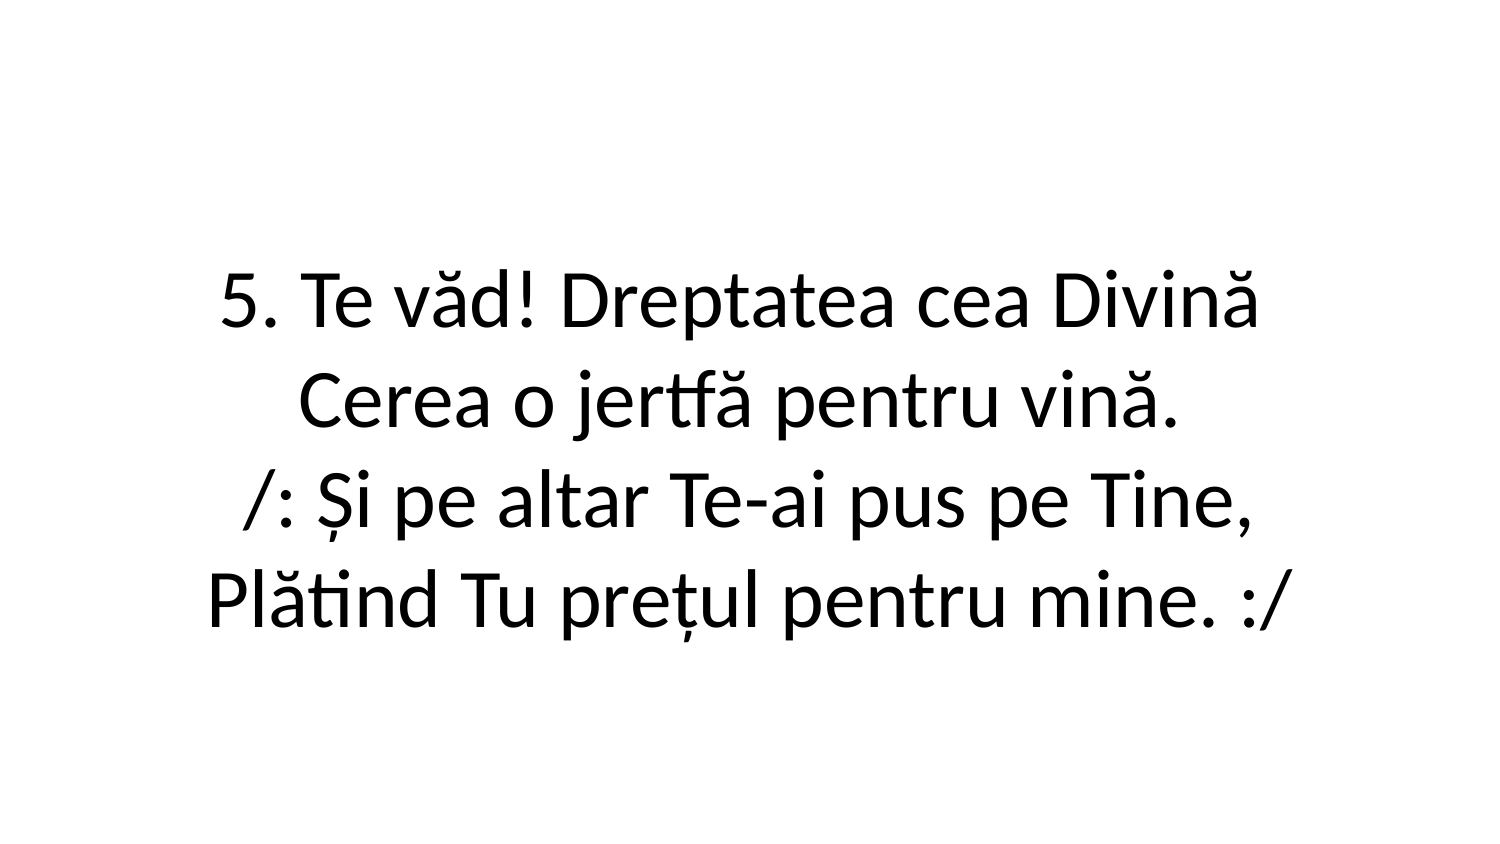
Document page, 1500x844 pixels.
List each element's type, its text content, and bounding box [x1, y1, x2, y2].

text_box 5. Te văd! Dreptatea cea Divină Cerea o jertfă pentru vină. /: Și pe altar Te-ai pus pe Tine, Plătind Tu prețul pentru mine. :/ [191, 192, 1309, 652]
